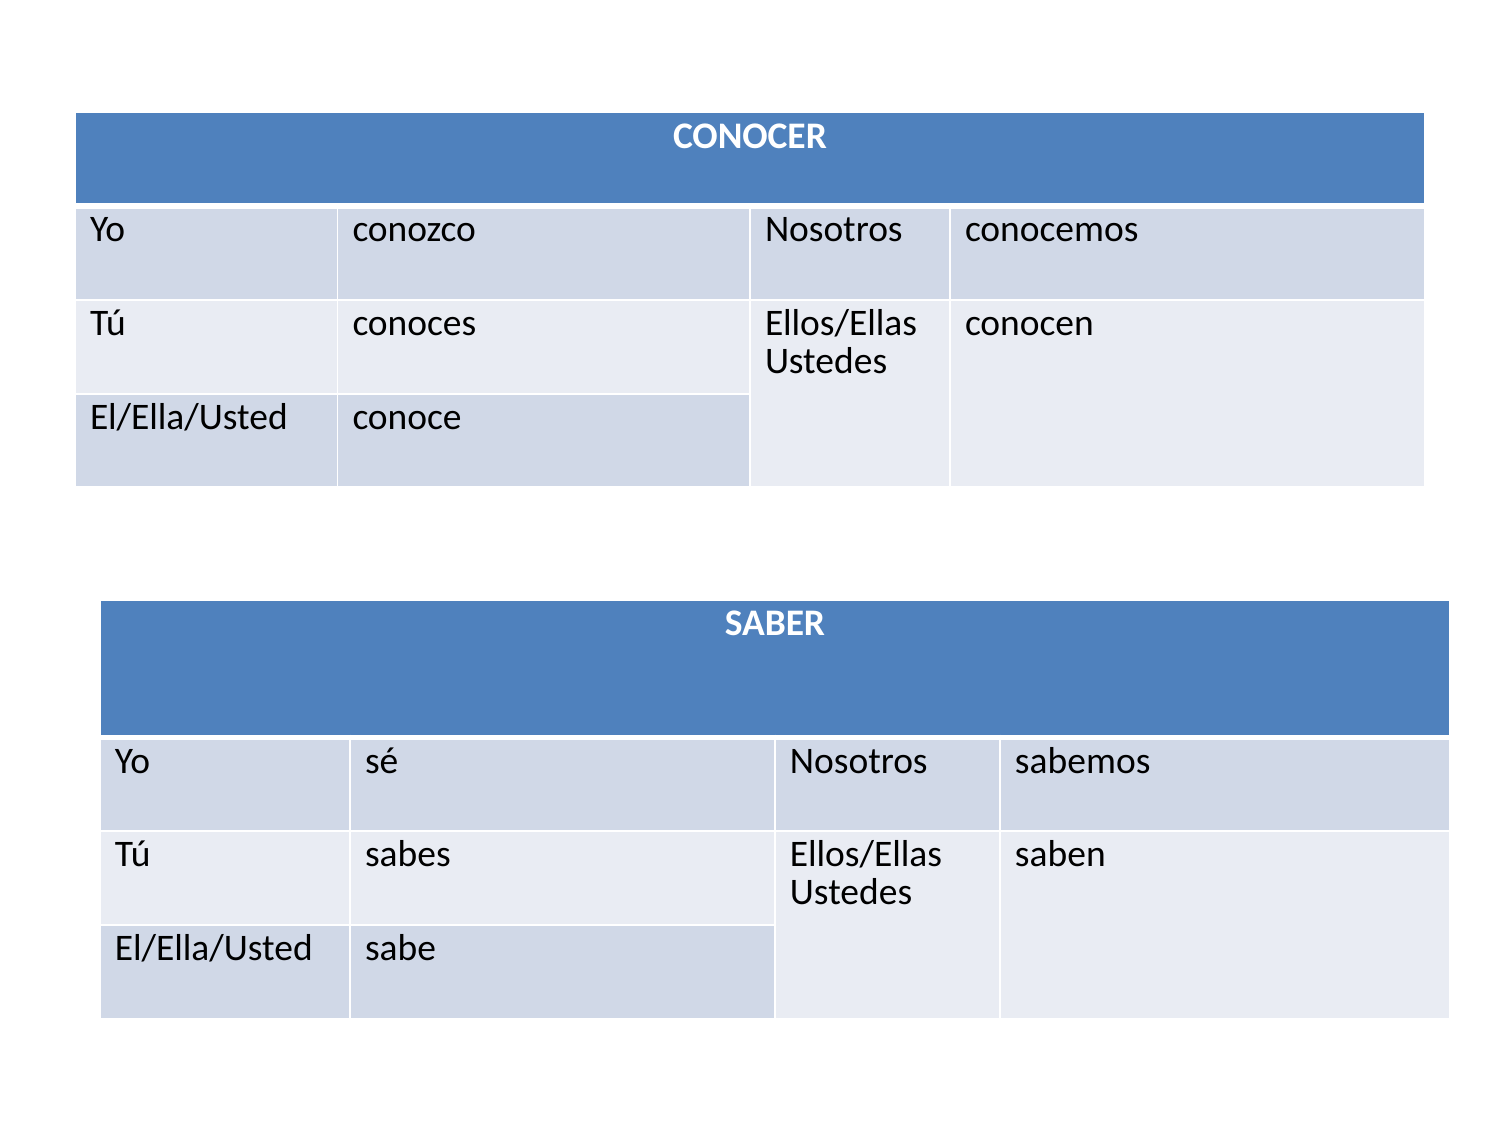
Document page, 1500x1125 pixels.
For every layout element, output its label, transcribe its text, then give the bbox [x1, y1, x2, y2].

table_header CONOCER [76, 113, 1424, 203]
table_cell conoce [338, 395, 749, 486]
table_cell sabe [351, 926, 774, 1018]
table_cell Yo [76, 209, 337, 299]
table_cell conocen [951, 301, 1424, 486]
table_cell sé [351, 740, 774, 830]
table_cell conocemos [951, 209, 1424, 299]
table_cell Nosotros [751, 209, 949, 299]
table_cell El/Ella/Usted [101, 926, 349, 1018]
table_cell conoces [338, 301, 749, 393]
table_cell Tú [101, 832, 349, 924]
table_cell conozco [338, 209, 749, 299]
table_cell saben [1001, 832, 1449, 1018]
table_header SABER [101, 601, 1449, 735]
table_cell Ellos/Ellas Ustedes [776, 832, 999, 1018]
table_cell El/Ella/Usted [76, 395, 337, 486]
table_cell Ellos/Ellas Ustedes [751, 301, 949, 486]
table_cell Nosotros [776, 740, 999, 830]
table_cell Yo [101, 740, 349, 830]
table_cell sabemos [1001, 740, 1449, 830]
table_cell sabes [351, 832, 774, 924]
table_cell Tú [76, 301, 337, 393]
